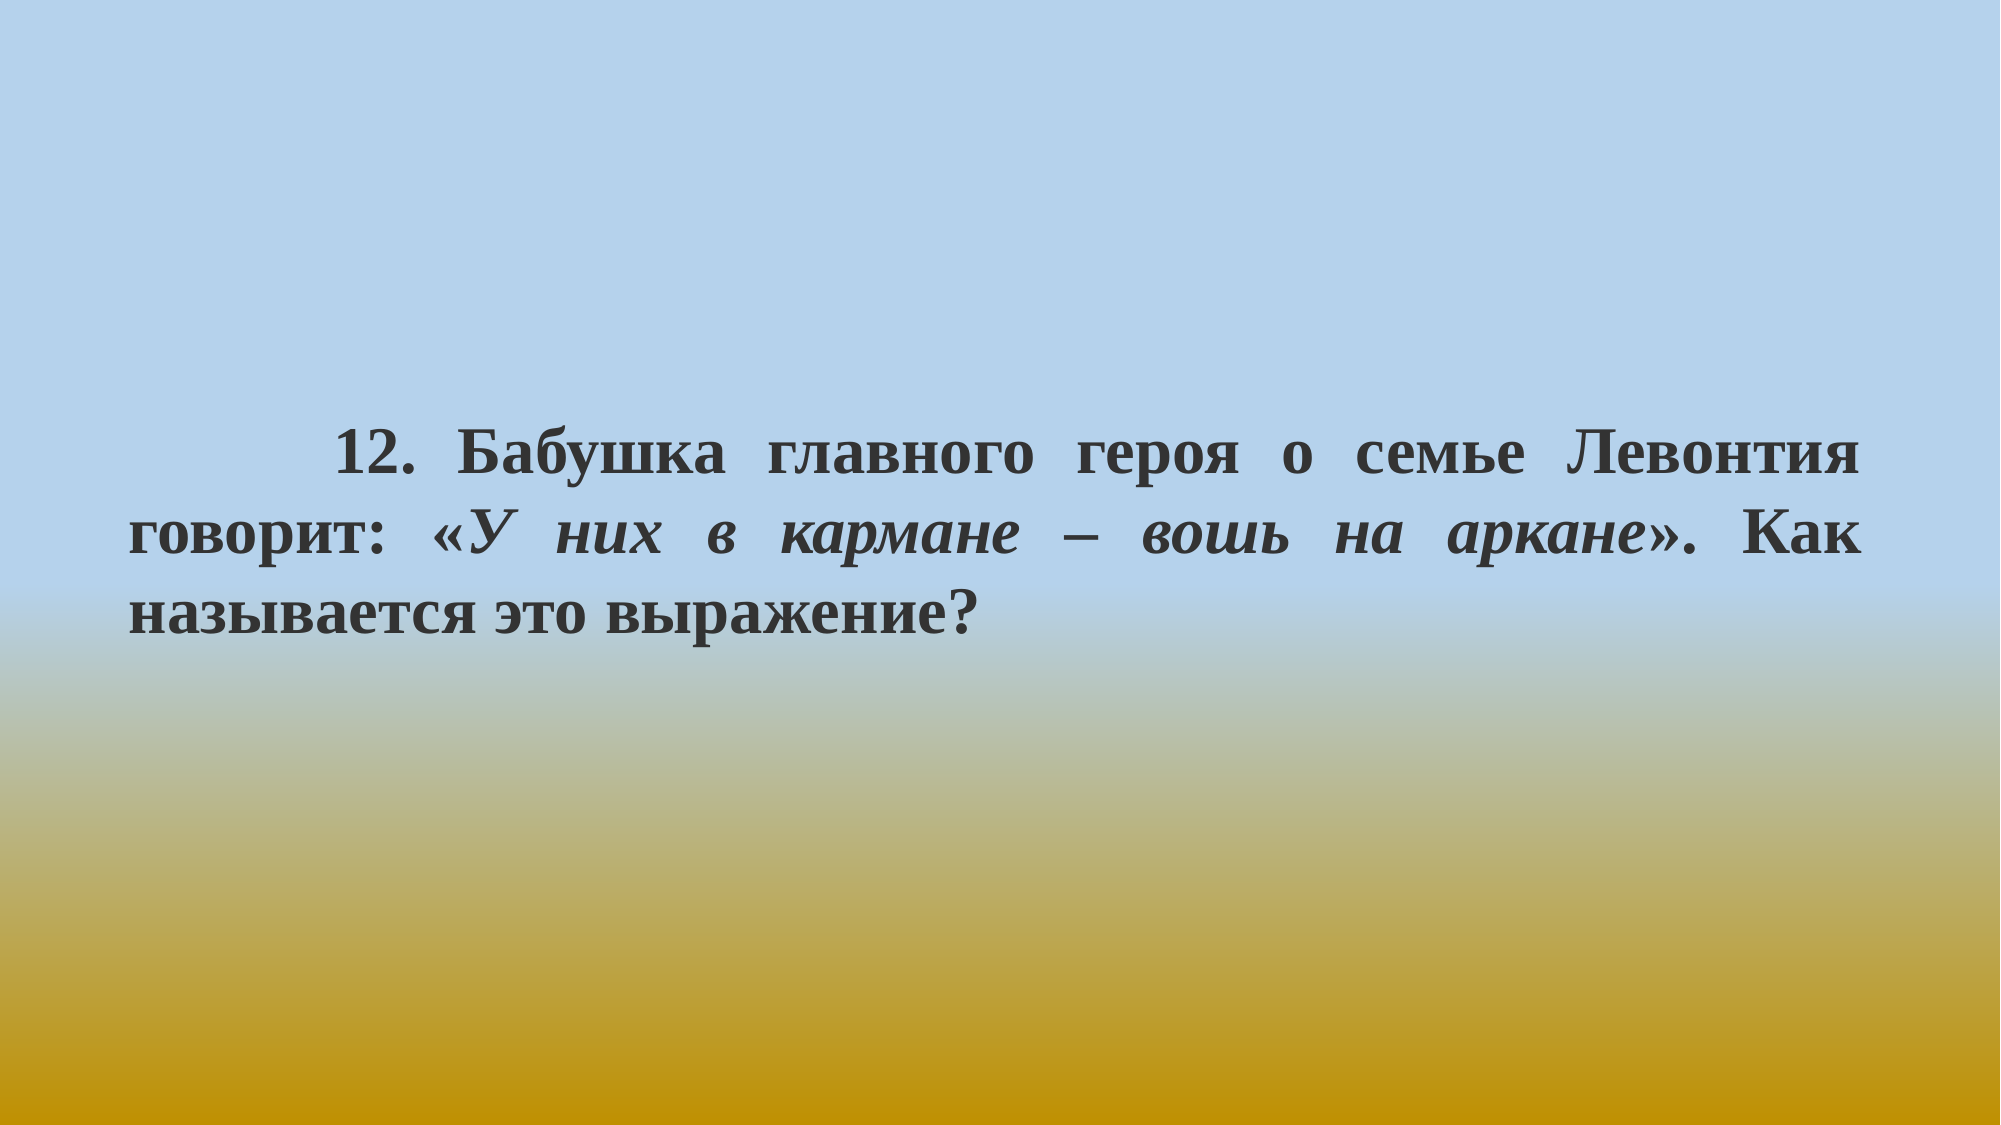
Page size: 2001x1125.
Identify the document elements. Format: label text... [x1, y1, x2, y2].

text_box 12. Бабушка главного героя о семье Левонтия говорит: «У них в кармане – вошь на аркане». Как называется это выражение? [114, 399, 1877, 654]
